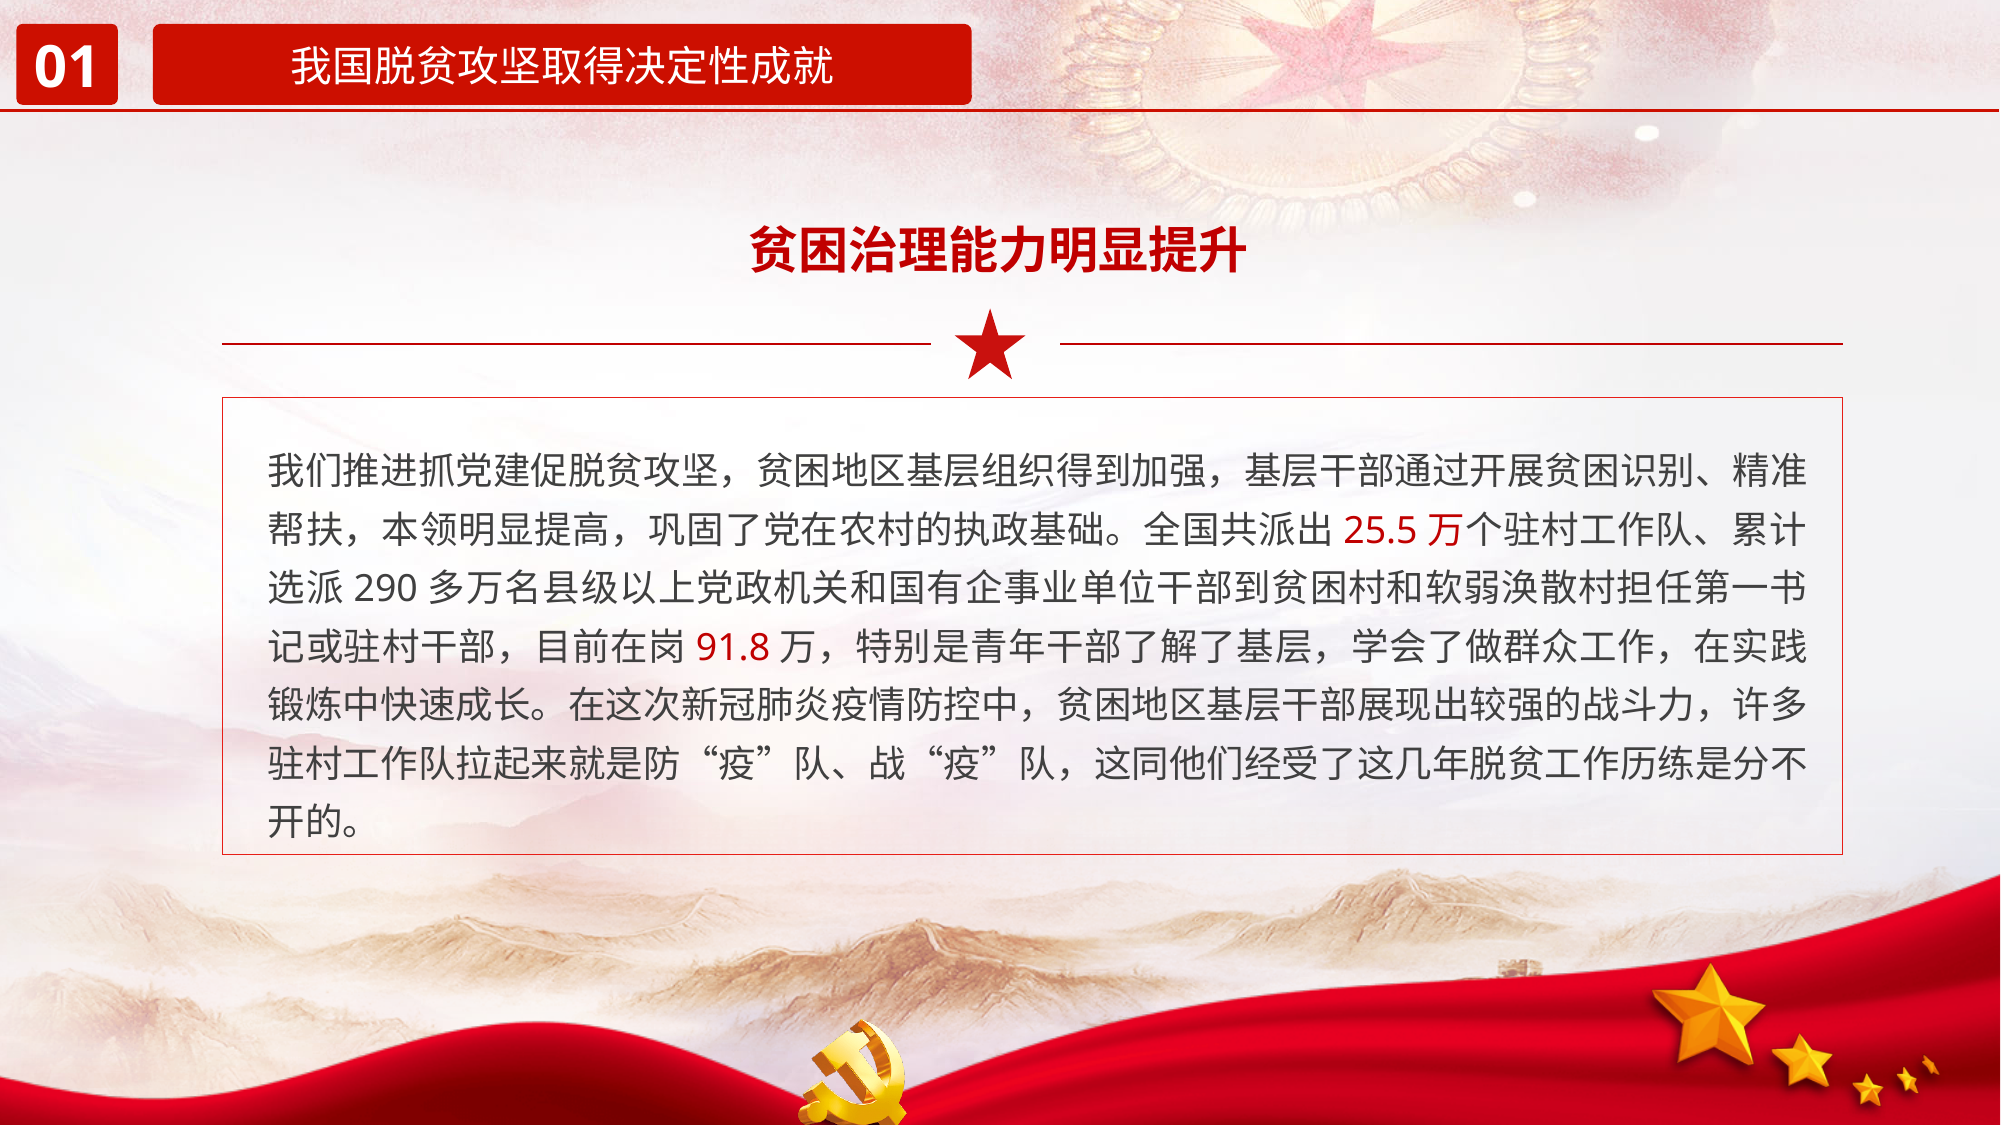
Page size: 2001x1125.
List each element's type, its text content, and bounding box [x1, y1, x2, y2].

picture [0, 0, 2001, 1125]
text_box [16, 23, 973, 106]
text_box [221, 308, 1843, 380]
text_box [221, 397, 1843, 855]
text_box 我们推进抓党建促脱贫攻坚，贫困地区基层组织得到加强，基层干部通过开展贫困识别、精准帮扶，本领明显提高，巩固了党在农村的执政基础。全国共派出25.5万个驻村工作队、累计选派290多万名县级以上党政机关和国有企事业单位干部到贫困村和软弱涣散村担任第一书记或驻村干部，目前在岗91.8万，特别是青年干部了解了基层，学会了做群众工作，在实践锻炼中快速成长。在这次新冠肺炎疫情防控中，贫困地区基层干部展现出较强的战斗力，许多驻村工作队拉起来就是防“疫”队、战“疫”队，这同他们经受了这几年脱贫工作历练是分不开的。 [253, 426, 1823, 851]
text_box 贫困治理能力明显提升 [320, 211, 1677, 286]
